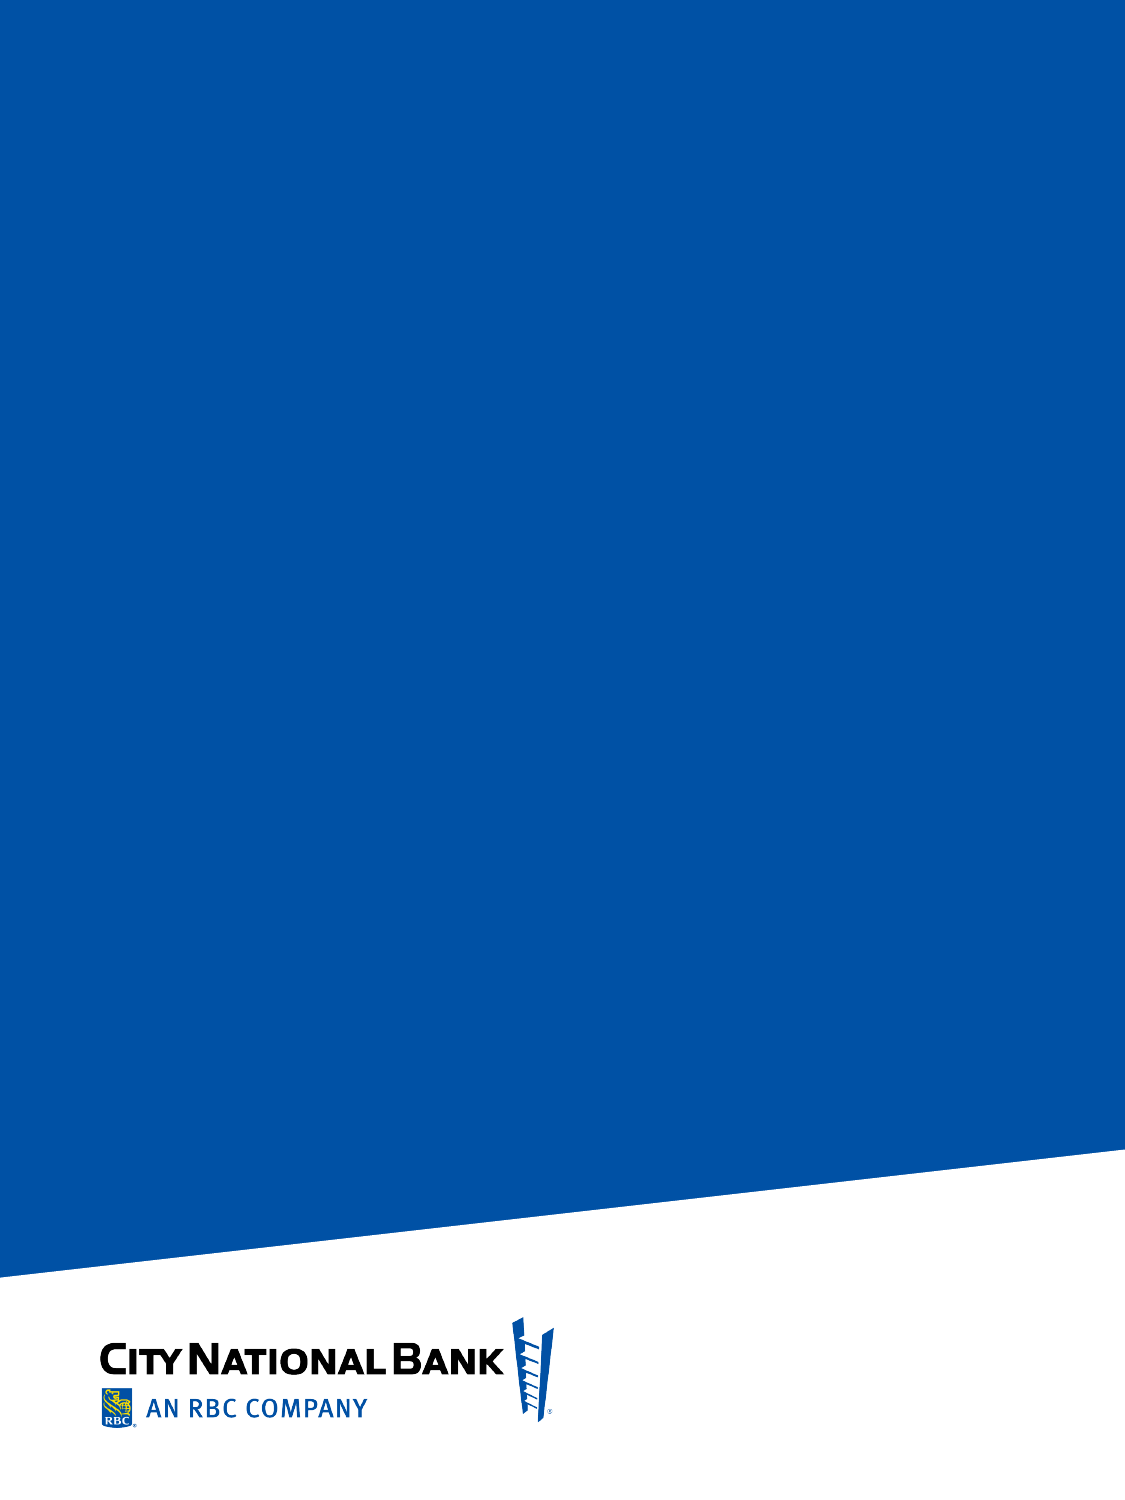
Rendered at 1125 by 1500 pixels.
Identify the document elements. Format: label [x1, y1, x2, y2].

picture [100, 1317, 554, 1428]
